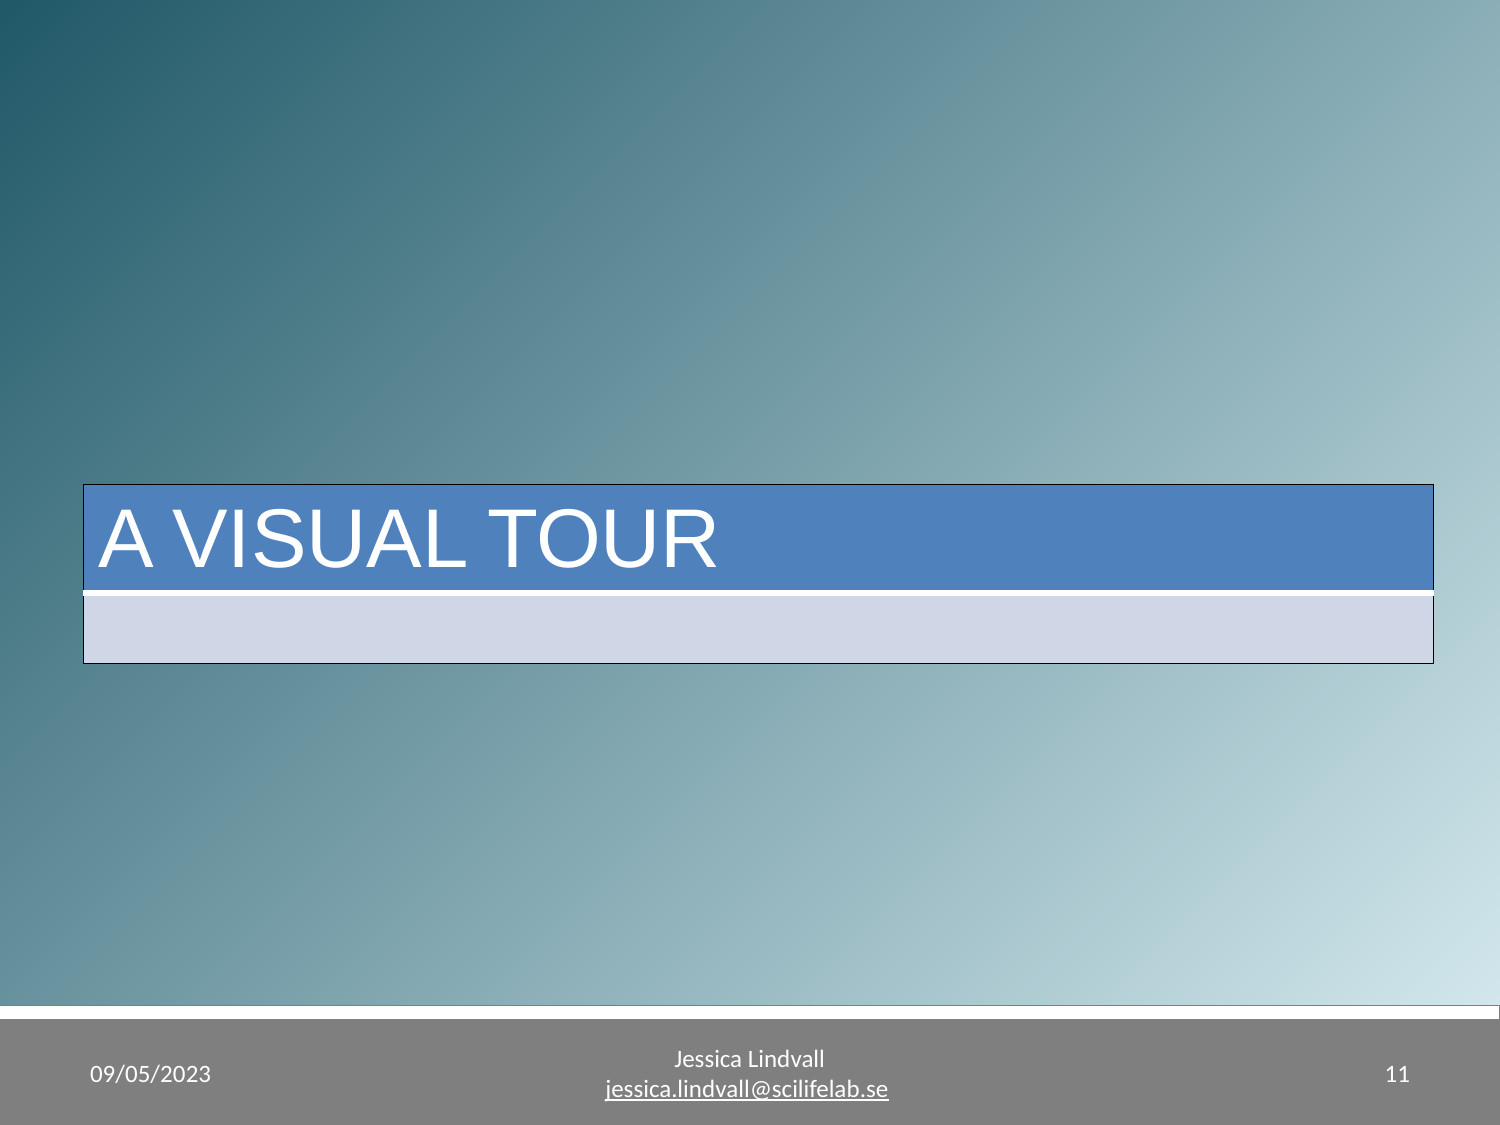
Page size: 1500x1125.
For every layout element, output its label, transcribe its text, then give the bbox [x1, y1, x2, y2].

table_header A VISUAL TOUR [84, 485, 1433, 590]
slide_number 11 [1074, 1042, 1425, 1103]
table_cell [84, 596, 1433, 663]
footer Jessica Lindvall jessica.lindvall@scilifelab.se [512, 1042, 988, 1103]
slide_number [75, 1042, 425, 1103]
text_box [0, 1005, 1500, 1019]
text_box [0, 1019, 1500, 1125]
